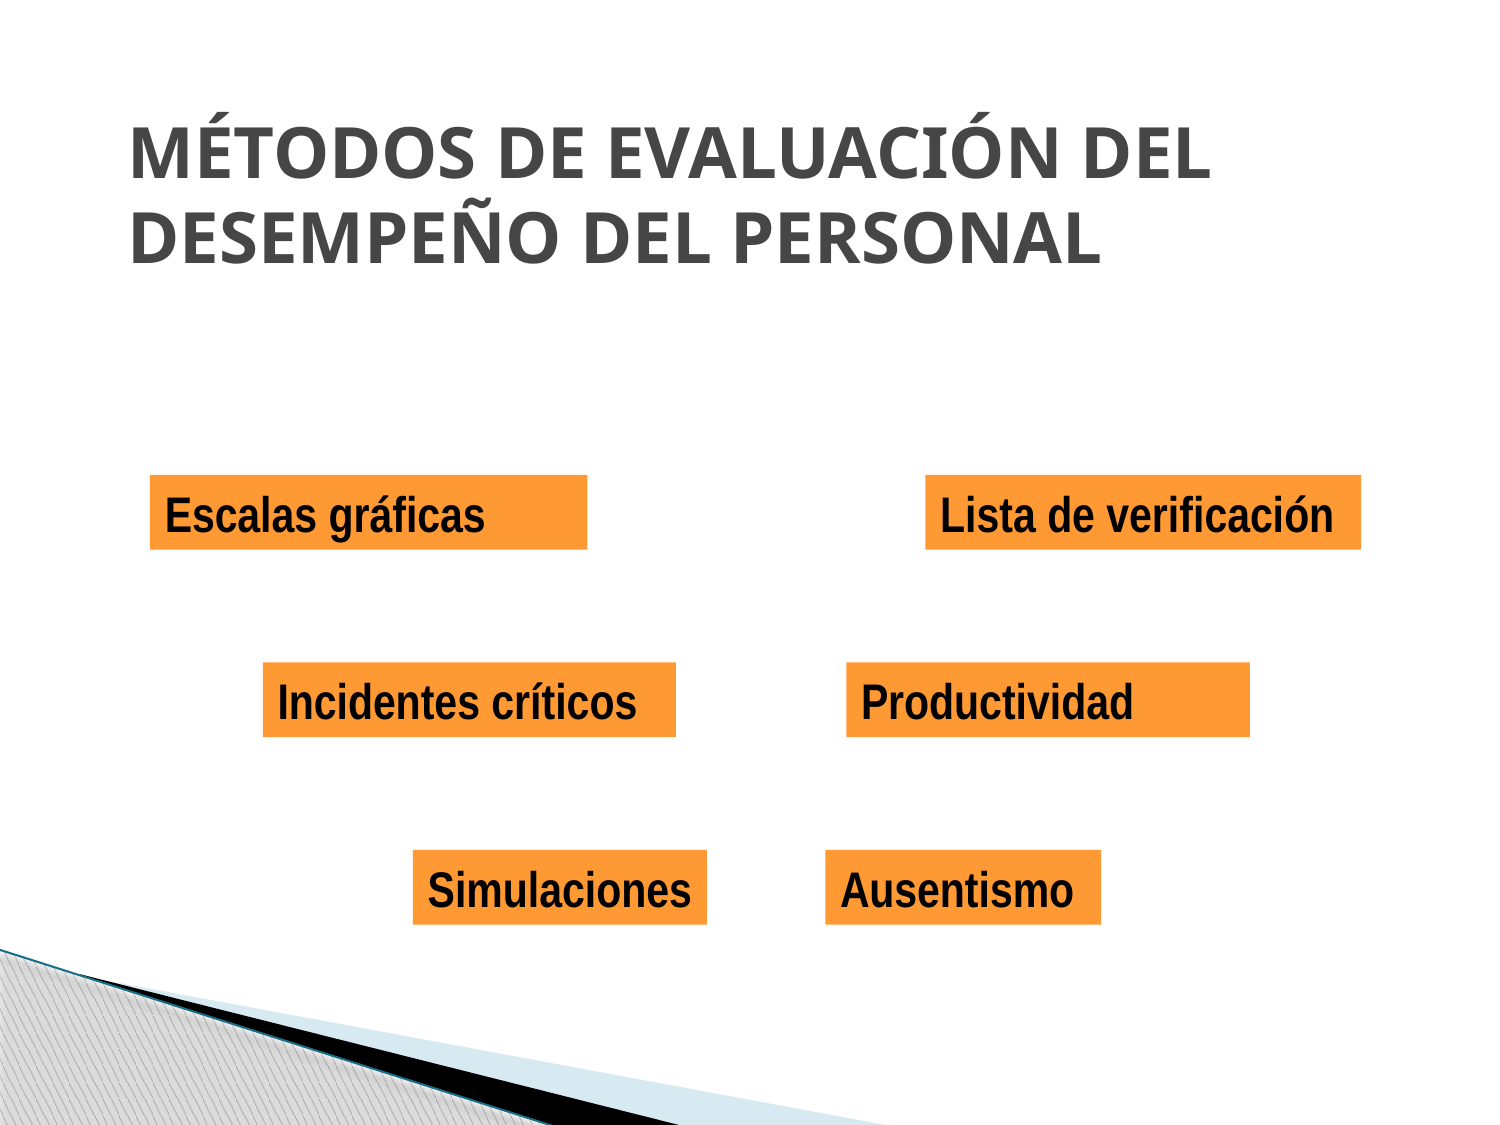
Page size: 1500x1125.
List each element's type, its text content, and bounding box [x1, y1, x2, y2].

text_box Productividad [846, 662, 1250, 738]
text_box Ausentismo [825, 849, 1102, 925]
text_box Incidentes críticos [262, 662, 676, 738]
text_box Escalas gráficas [149, 474, 588, 550]
text_box Simulaciones [412, 849, 707, 925]
title MÉTODOS DE EVALUACIÓN DEL DESEMPEÑO DEL PERSONAL [112, 99, 1388, 288]
text_box Lista de verificación [925, 474, 1362, 550]
